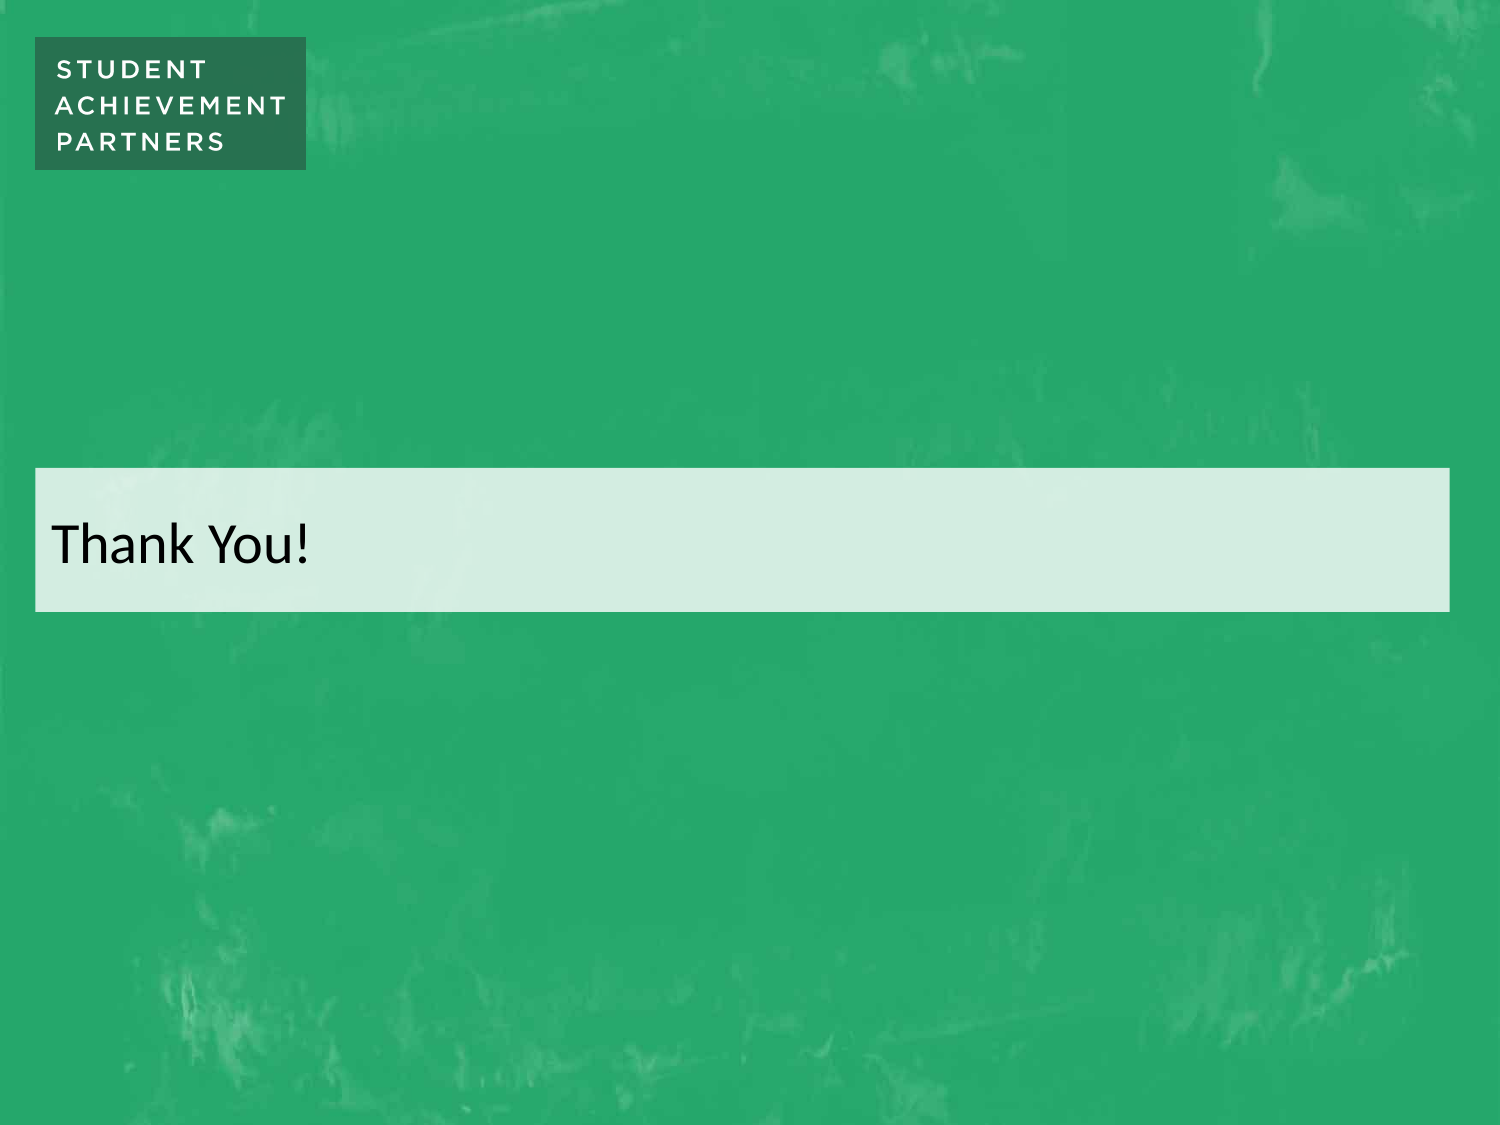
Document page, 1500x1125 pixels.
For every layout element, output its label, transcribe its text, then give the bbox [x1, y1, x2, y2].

text_box [18, 484, 642, 802]
picture [0, 0, 1500, 1125]
text_box [18, 378, 642, 484]
title Thank You! [35, 468, 1450, 612]
